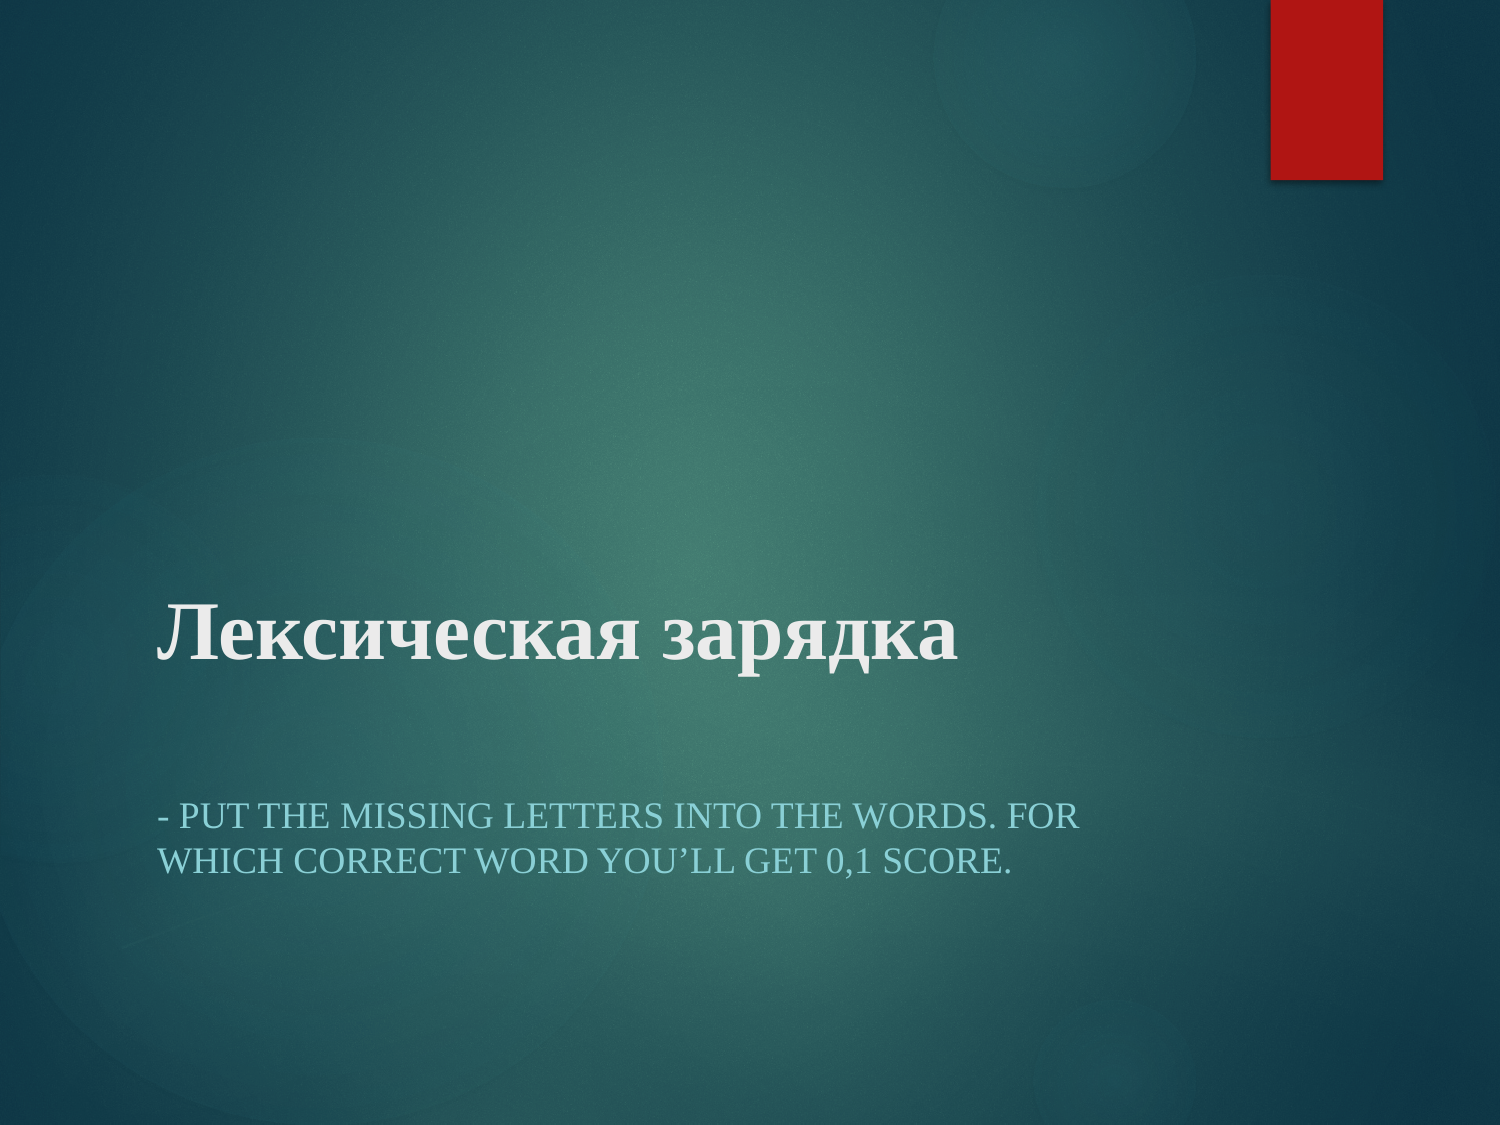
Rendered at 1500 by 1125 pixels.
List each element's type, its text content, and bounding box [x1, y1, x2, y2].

list - Put the missing letters into the words. For which correct word you’ll get 0,1 score. [142, 783, 1229, 925]
title Лексическая зарядка [142, 469, 1229, 783]
